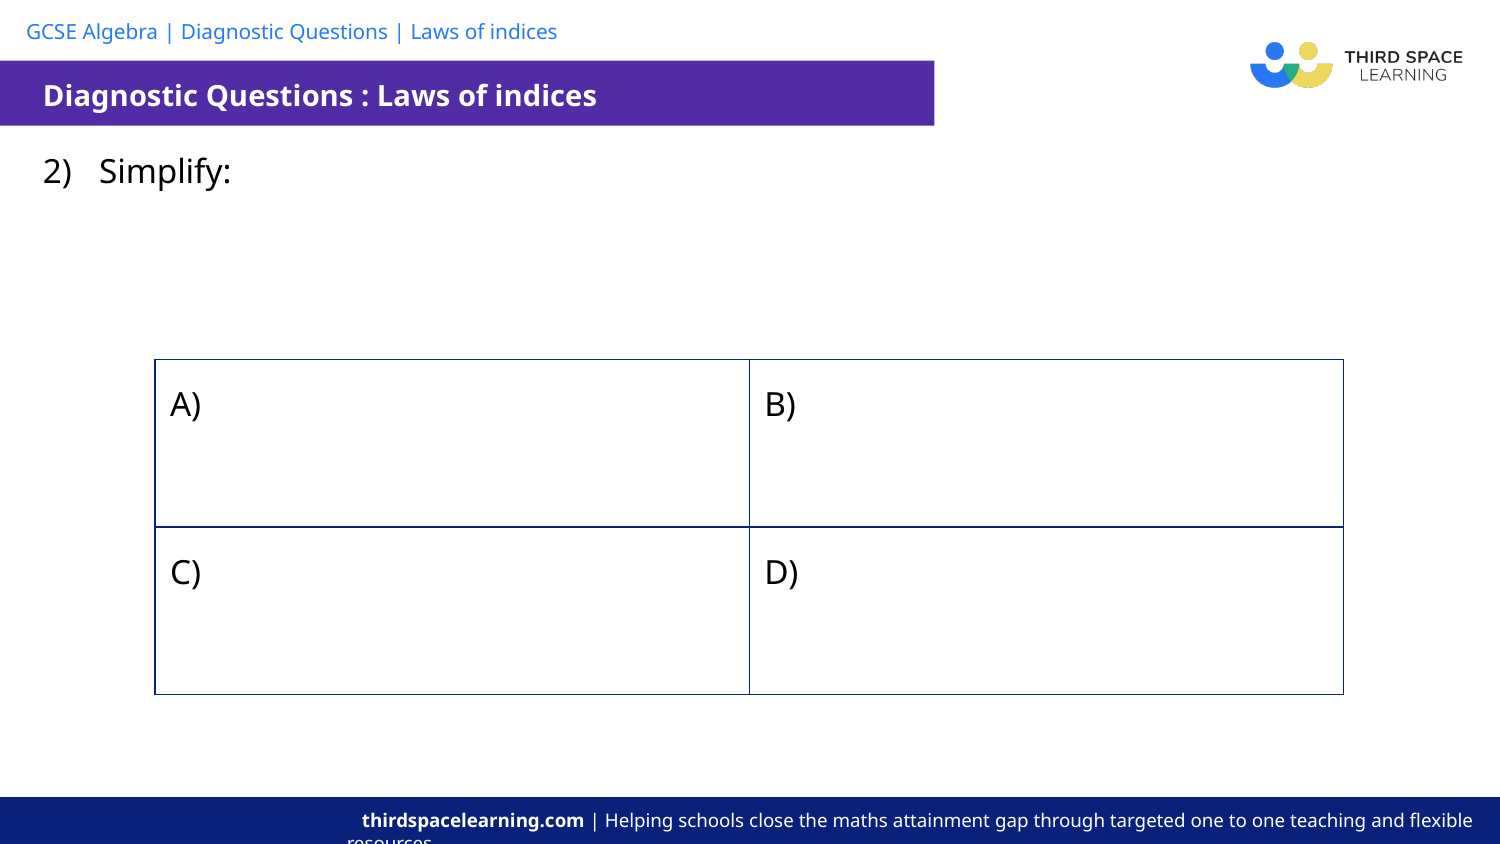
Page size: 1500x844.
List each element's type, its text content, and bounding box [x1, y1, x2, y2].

picture [1250, 33, 1465, 99]
text_box Diagnostic Questions : Laws of indices [27, 61, 778, 127]
